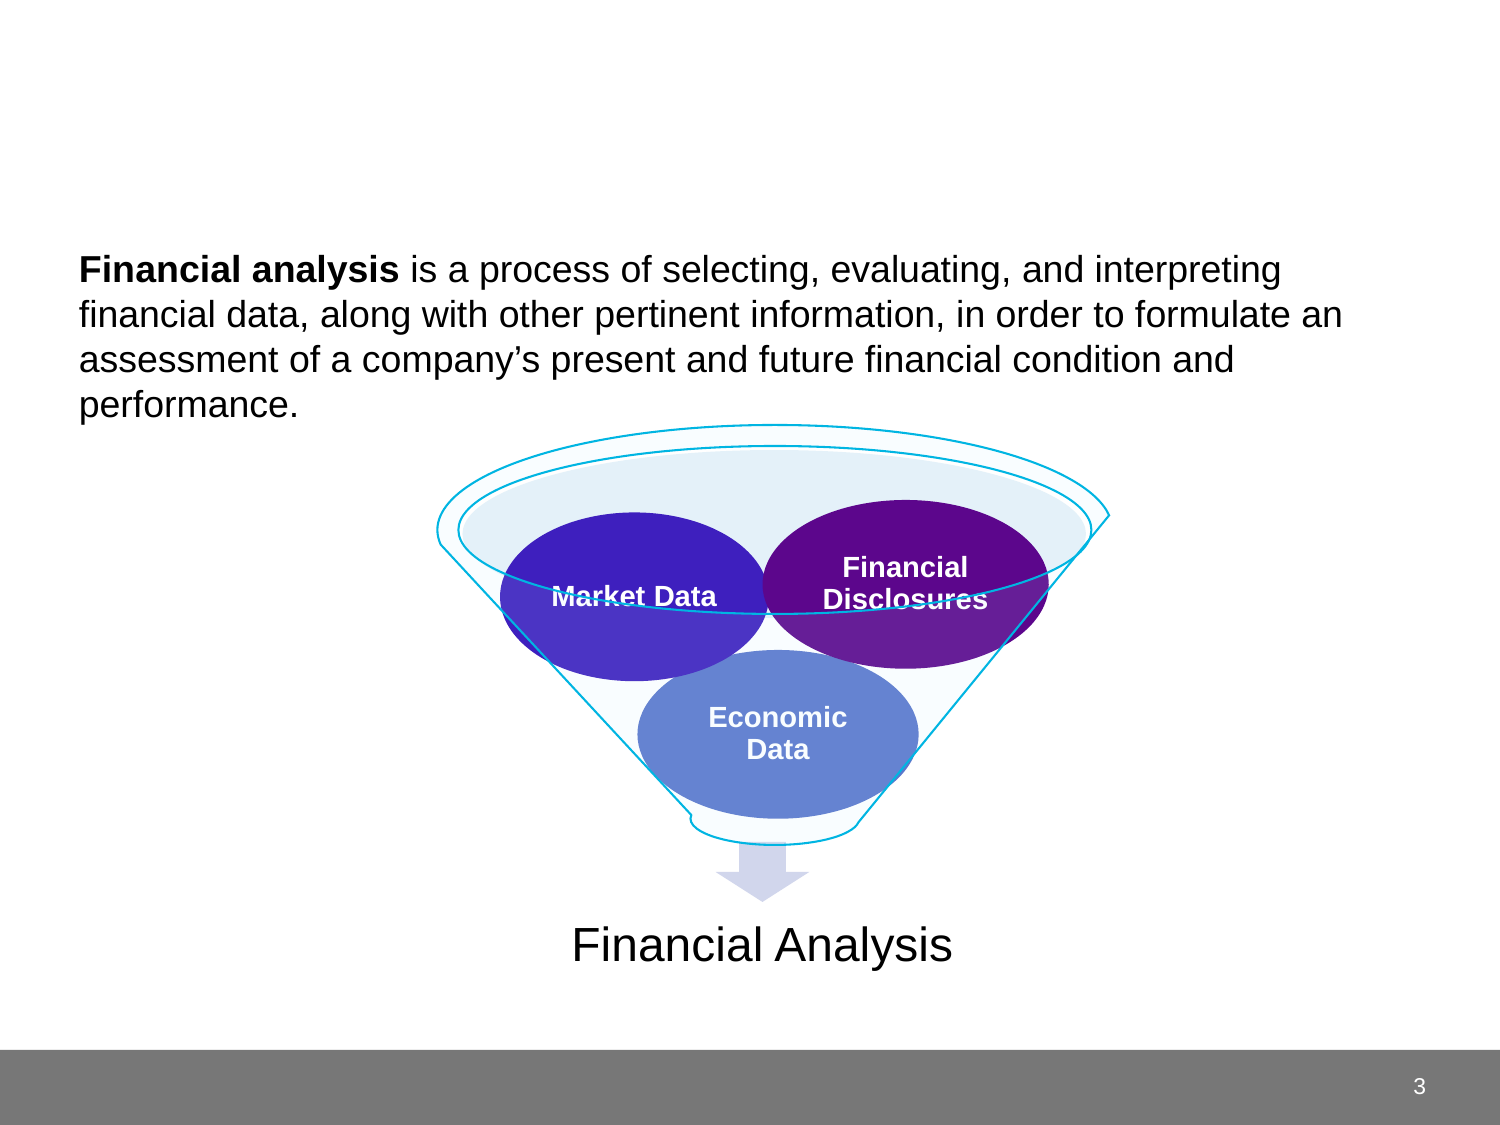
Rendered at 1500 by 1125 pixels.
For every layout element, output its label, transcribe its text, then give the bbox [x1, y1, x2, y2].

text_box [386, 386, 1138, 1026]
list Financial analysis is a process of selecting, evaluating, and interpreting financial data, along with other pertinent information, in order to formulate an assessment of a company’s present and future financial condition and performance. [62, 237, 1437, 1013]
slide_number 3 [1312, 1055, 1442, 1116]
